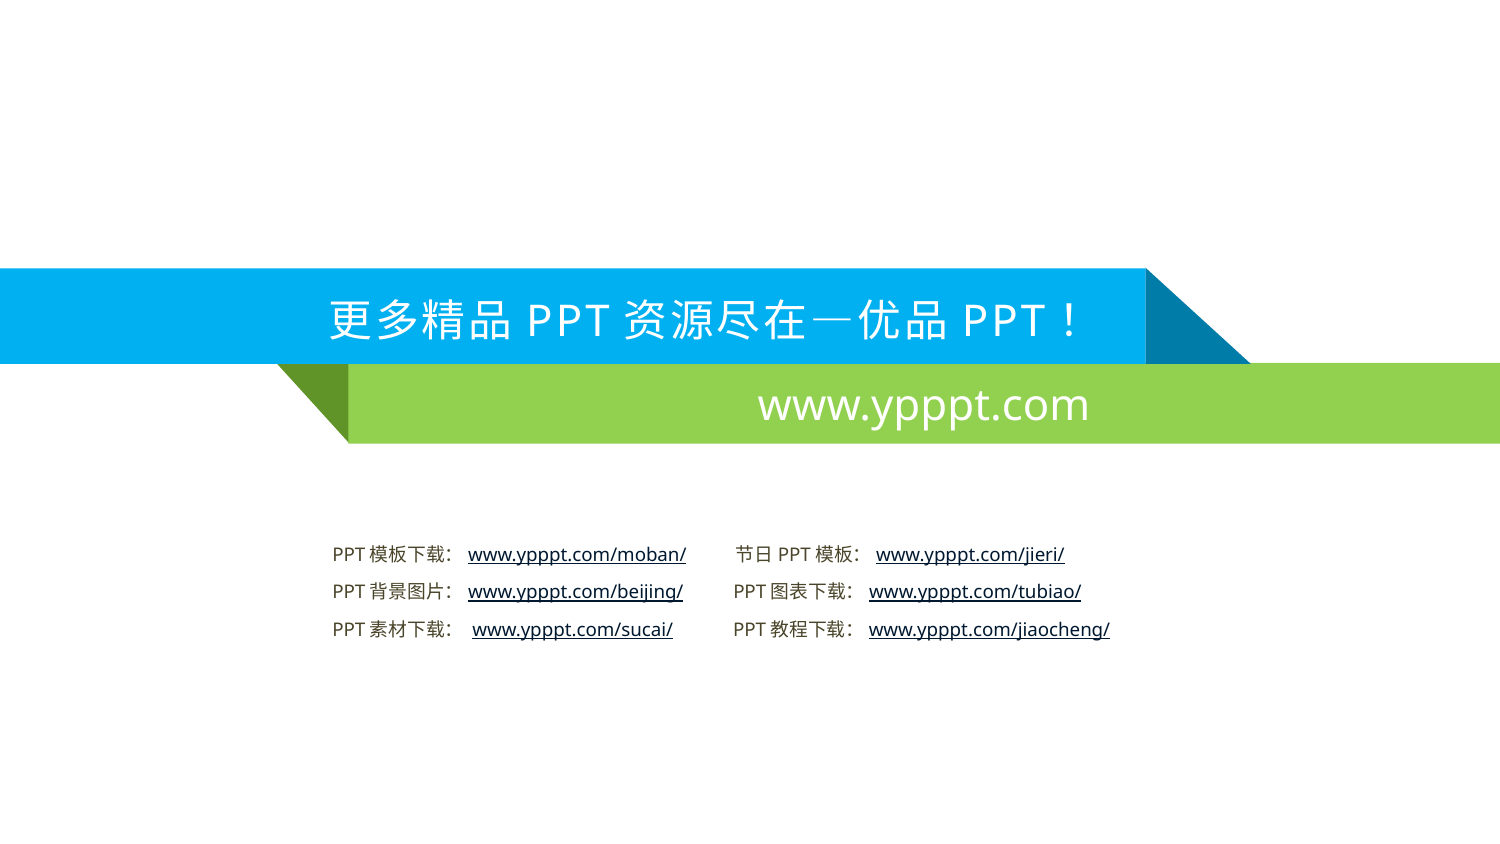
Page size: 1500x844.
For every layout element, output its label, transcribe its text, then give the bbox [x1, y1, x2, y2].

text_box www.ypppt.com [347, 362, 1500, 445]
text_box PPT模板下载：www.ypppt.com/moban/ 节日PPT模板：www.ypppt.com/jieri/ PPT背景图片：www.ypppt.com/beijing/ PPT图表下载：www.ypppt.com/tubiao/ PPT素材下载： www.ypppt.com/sucai/ PPT教程下载：www.ypppt.com/jiaocheng/ [317, 482, 1168, 691]
text_box [1144, 265, 1254, 365]
text_box [276, 365, 347, 443]
text_box 更多精品PPT资源尽在—优品PPT！ [0, 267, 1144, 365]
